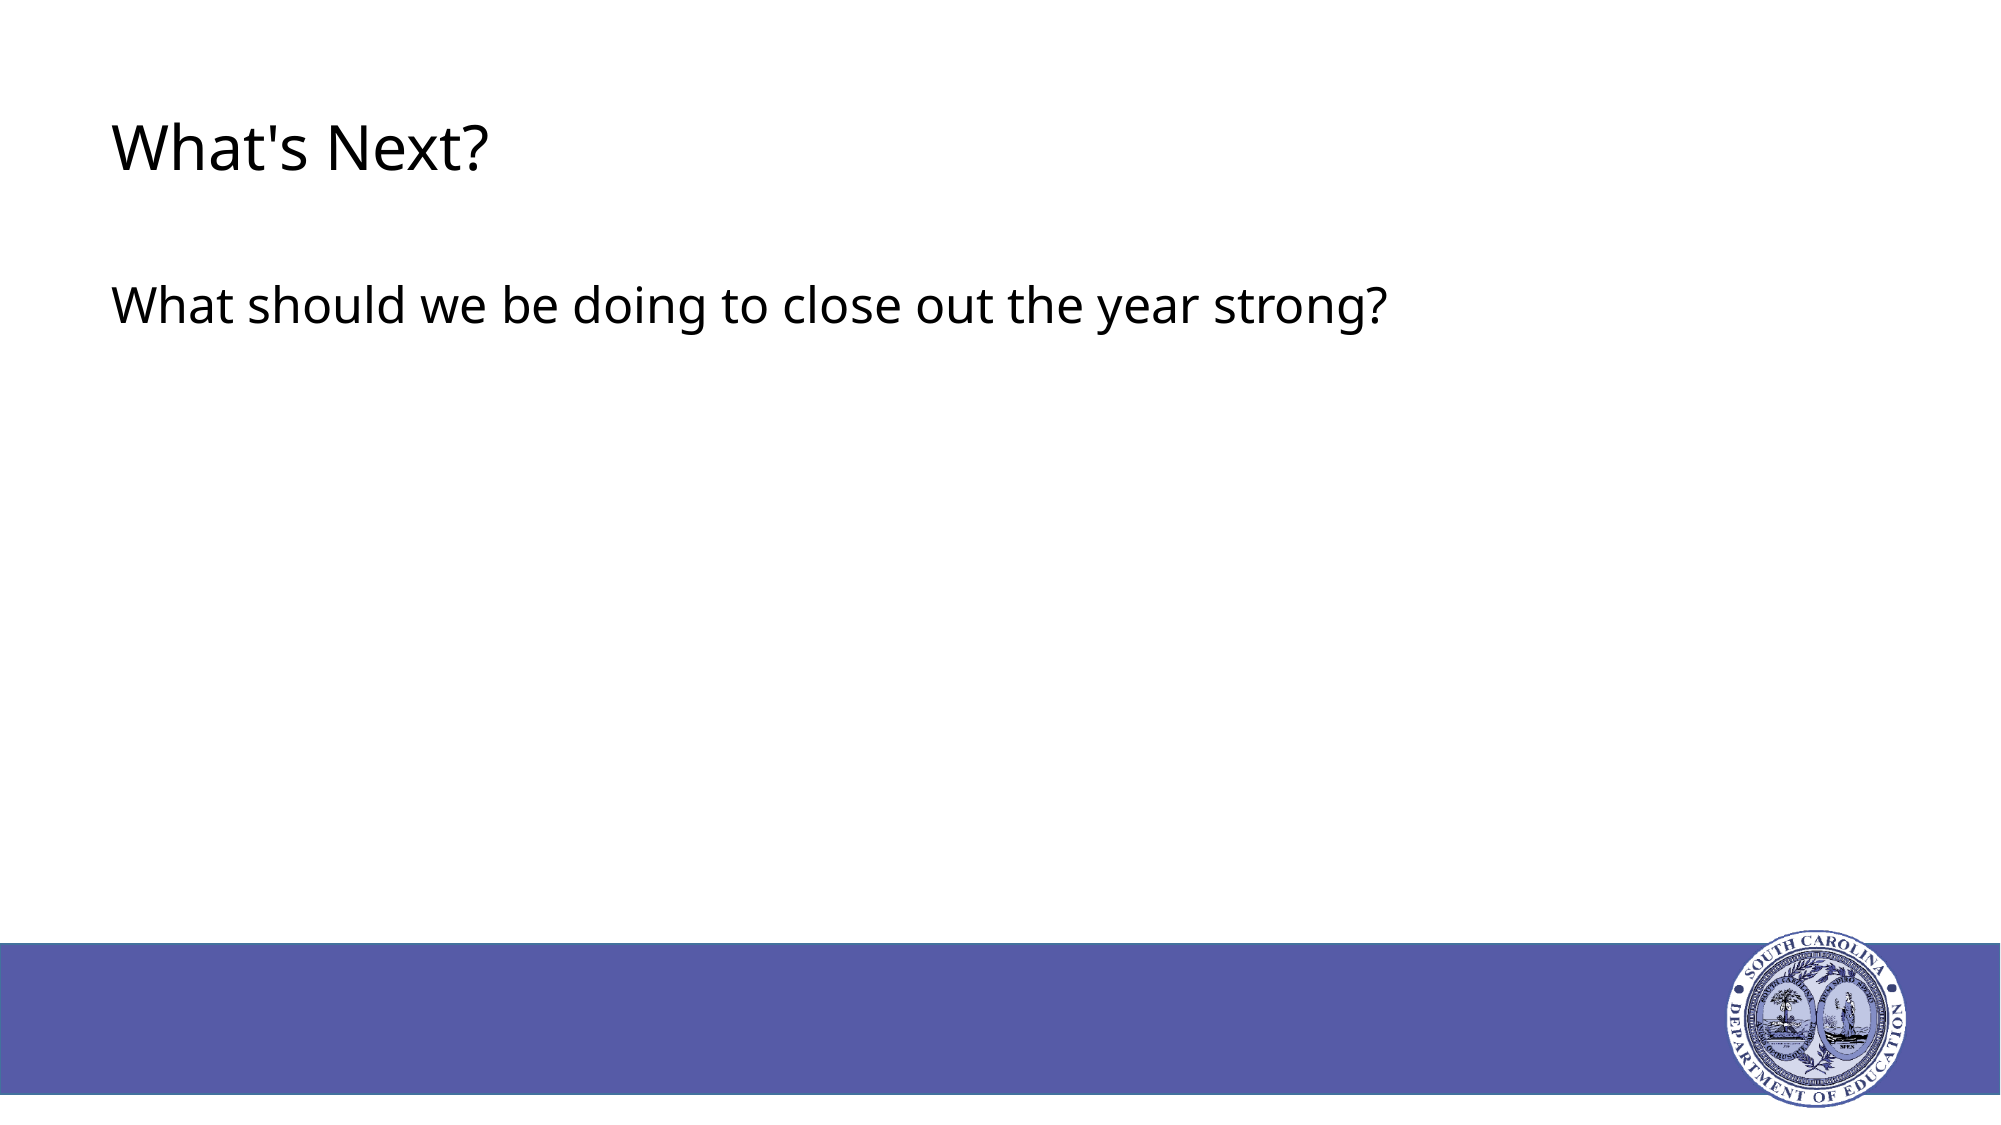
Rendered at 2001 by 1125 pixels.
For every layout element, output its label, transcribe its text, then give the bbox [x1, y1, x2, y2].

picture [1723, 928, 1907, 1109]
title What's Next? [96, 59, 1897, 240]
list What should we be doing to close out the year strong? [96, 273, 1897, 926]
